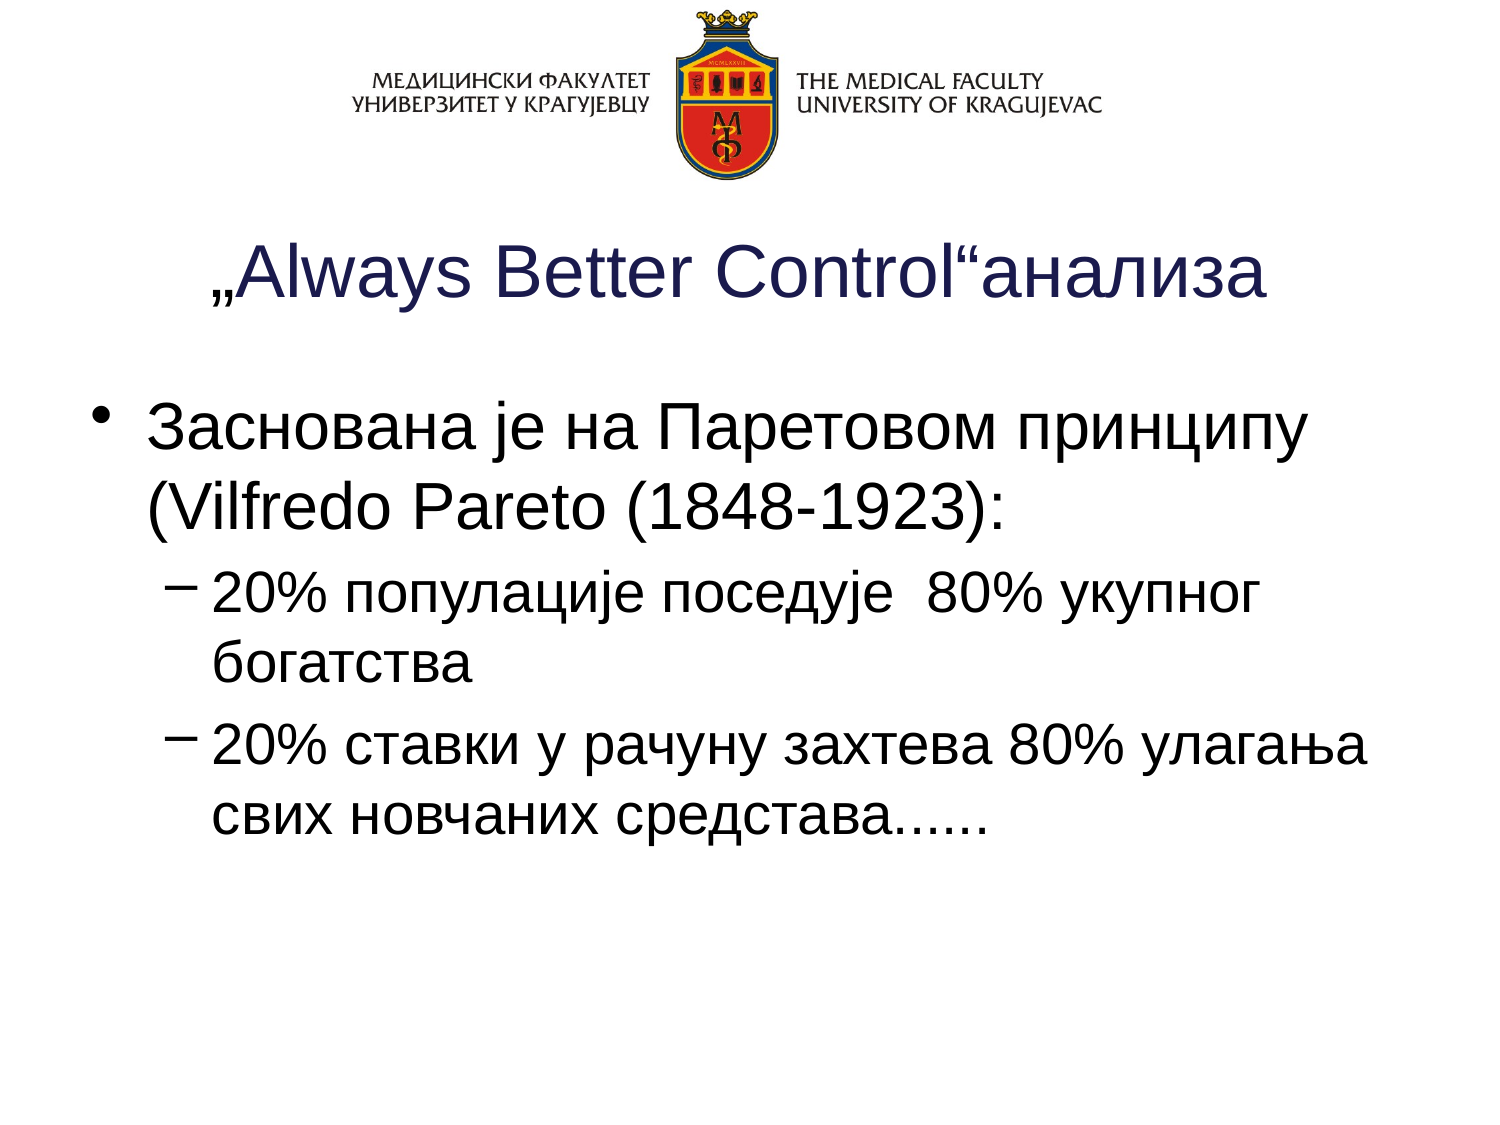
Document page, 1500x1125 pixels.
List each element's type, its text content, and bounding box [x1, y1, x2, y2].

picture [328, 0, 1125, 173]
list Заснована је на Паретовом принципу (Vilfredo Pareto (1848-1923): 20% популације поседује 80% укупног богатства 20% ставки у рачуну захтева 80% улагања свих новчаних средстава...... [74, 374, 1426, 1118]
title „Always Better Control“анализа [74, 173, 1426, 362]
